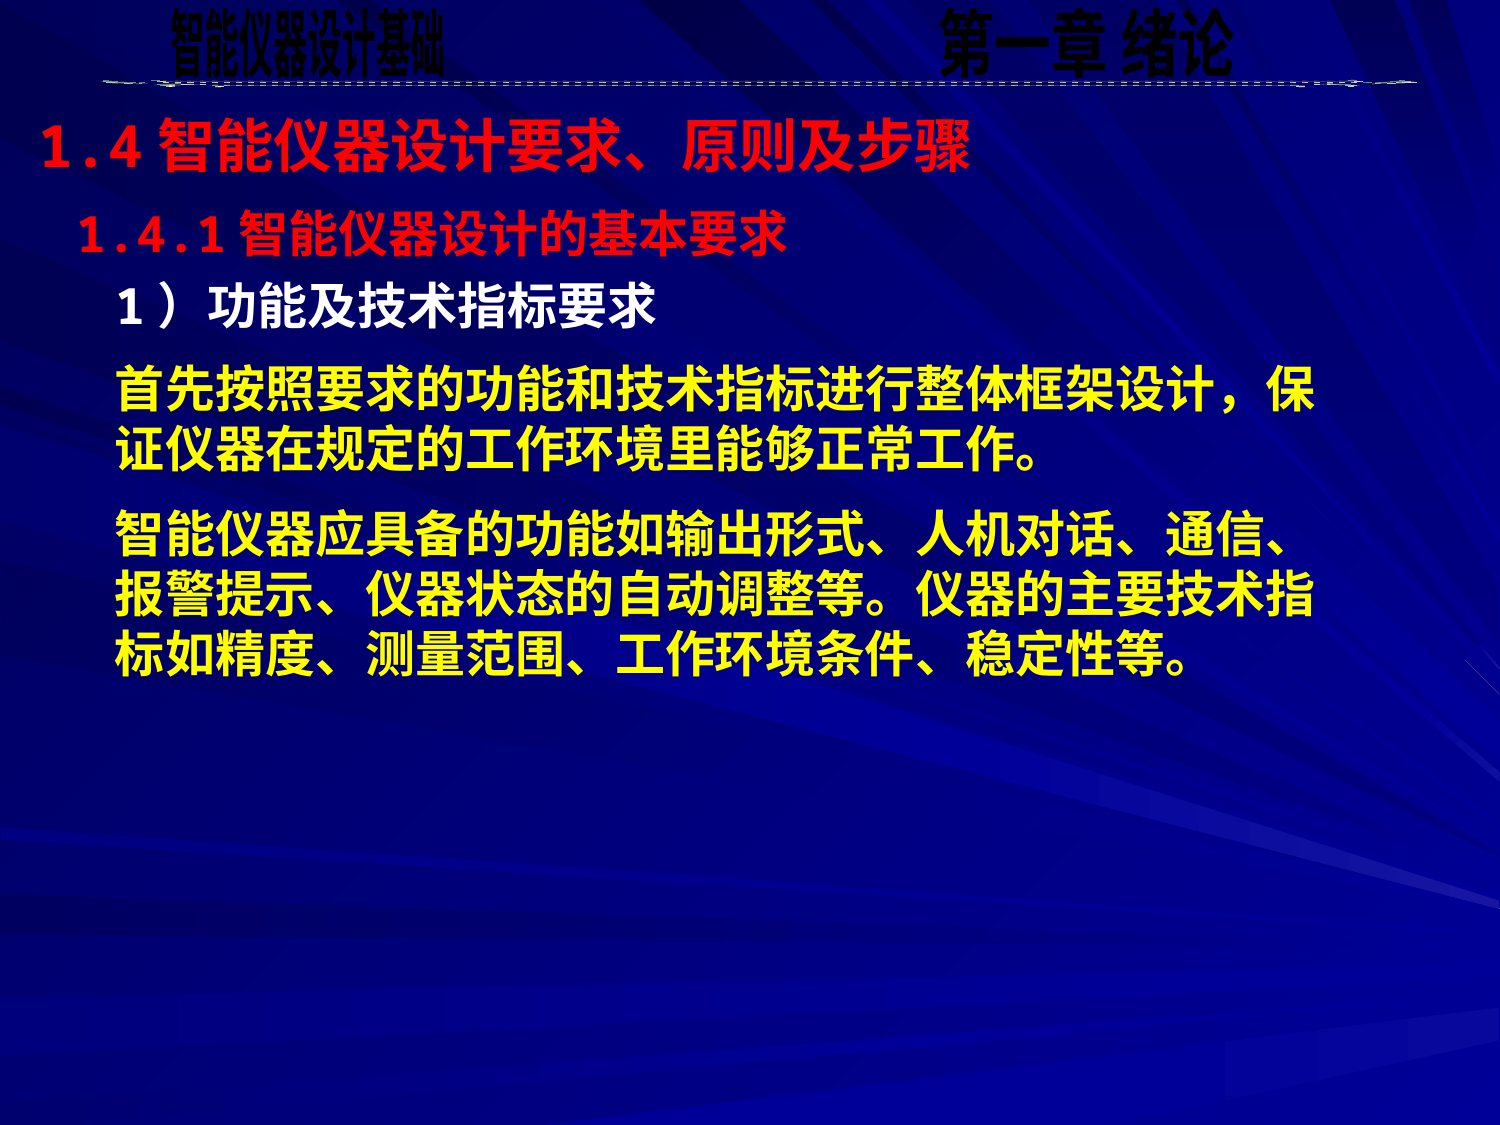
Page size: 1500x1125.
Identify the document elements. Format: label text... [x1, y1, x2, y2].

text_box 首先按照要求的功能和技术指标进行整体框架设计，保证仪器在规定的工作环境里能够正常工作。 智能仪器应具备的功能如输出形式、人机对话、通信、报警提示、仪器状态的自动调整等。仪器的主要技术指标如精度、测量范围、工作环境条件、稳定性等。 [100, 350, 1365, 690]
text_box 1.4.1智能仪器设计的基本要求 [61, 194, 815, 270]
text_box 1.4智能仪器设计要求、原则及步骤 [23, 101, 1102, 187]
text_box 1）功能及技术指标要求 [100, 267, 951, 343]
picture [88, 78, 1424, 91]
